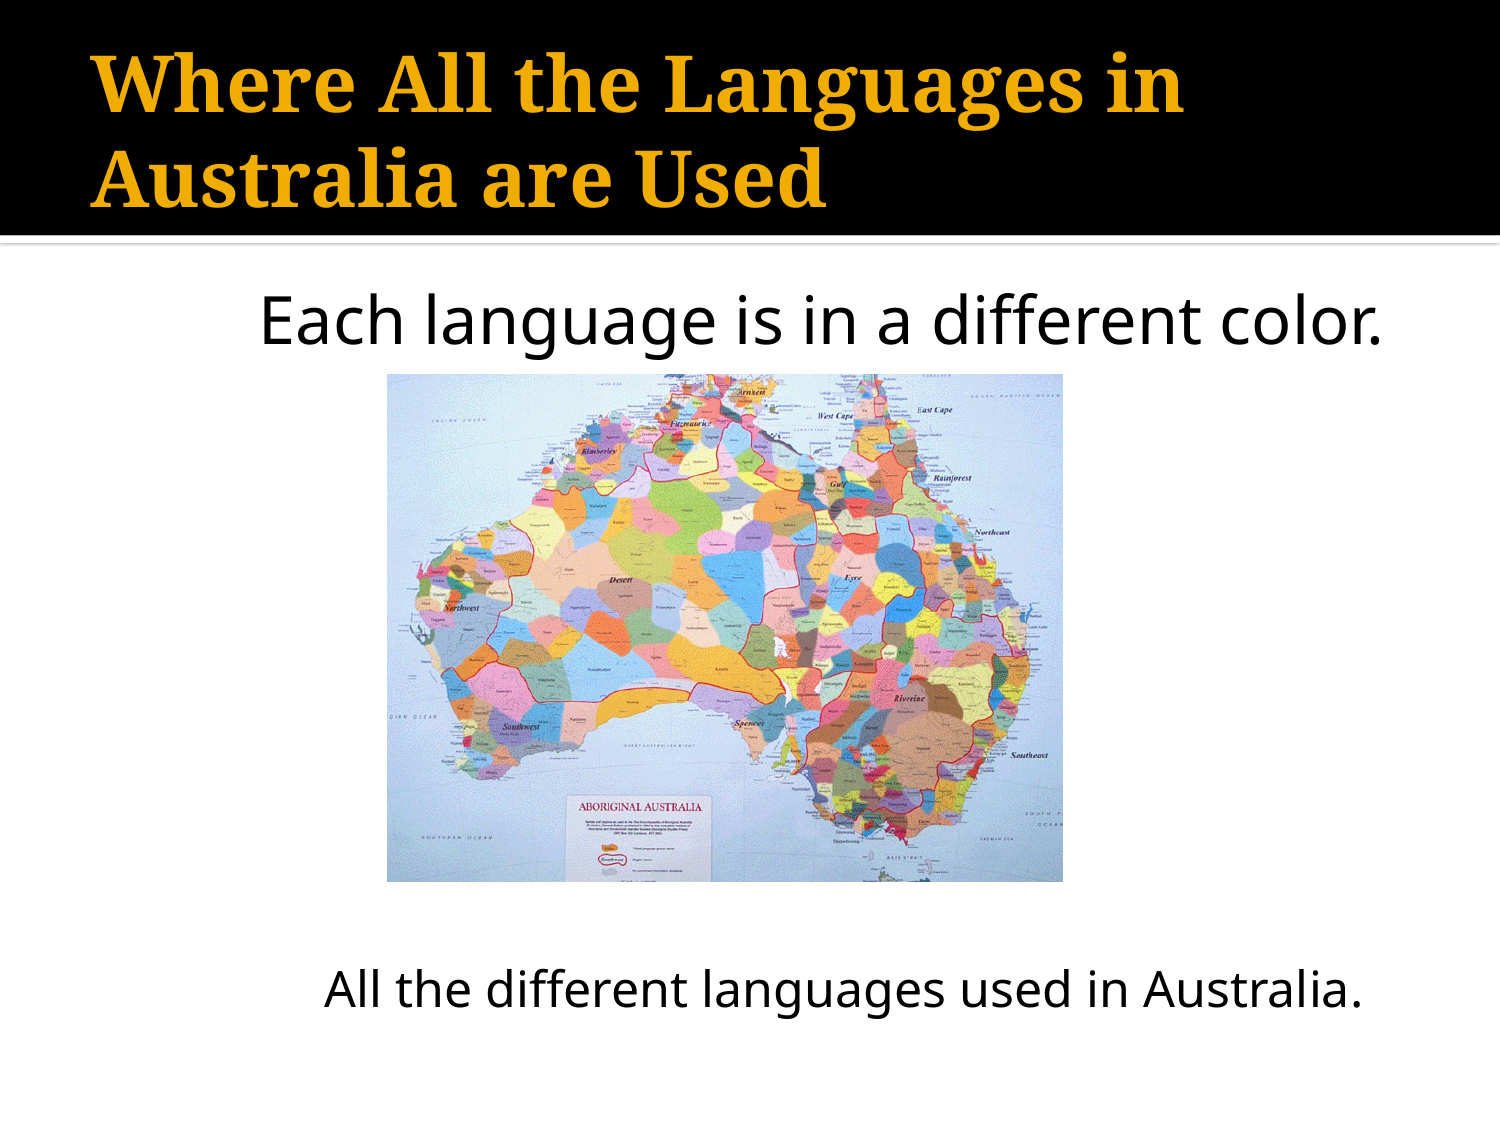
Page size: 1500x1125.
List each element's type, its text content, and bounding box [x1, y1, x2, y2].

picture [387, 374, 1063, 882]
title Where All the Languages in Australia are Used [75, 25, 1425, 231]
list Each language is in a different color. All the different languages used in Australia. [75, 262, 1425, 1038]
